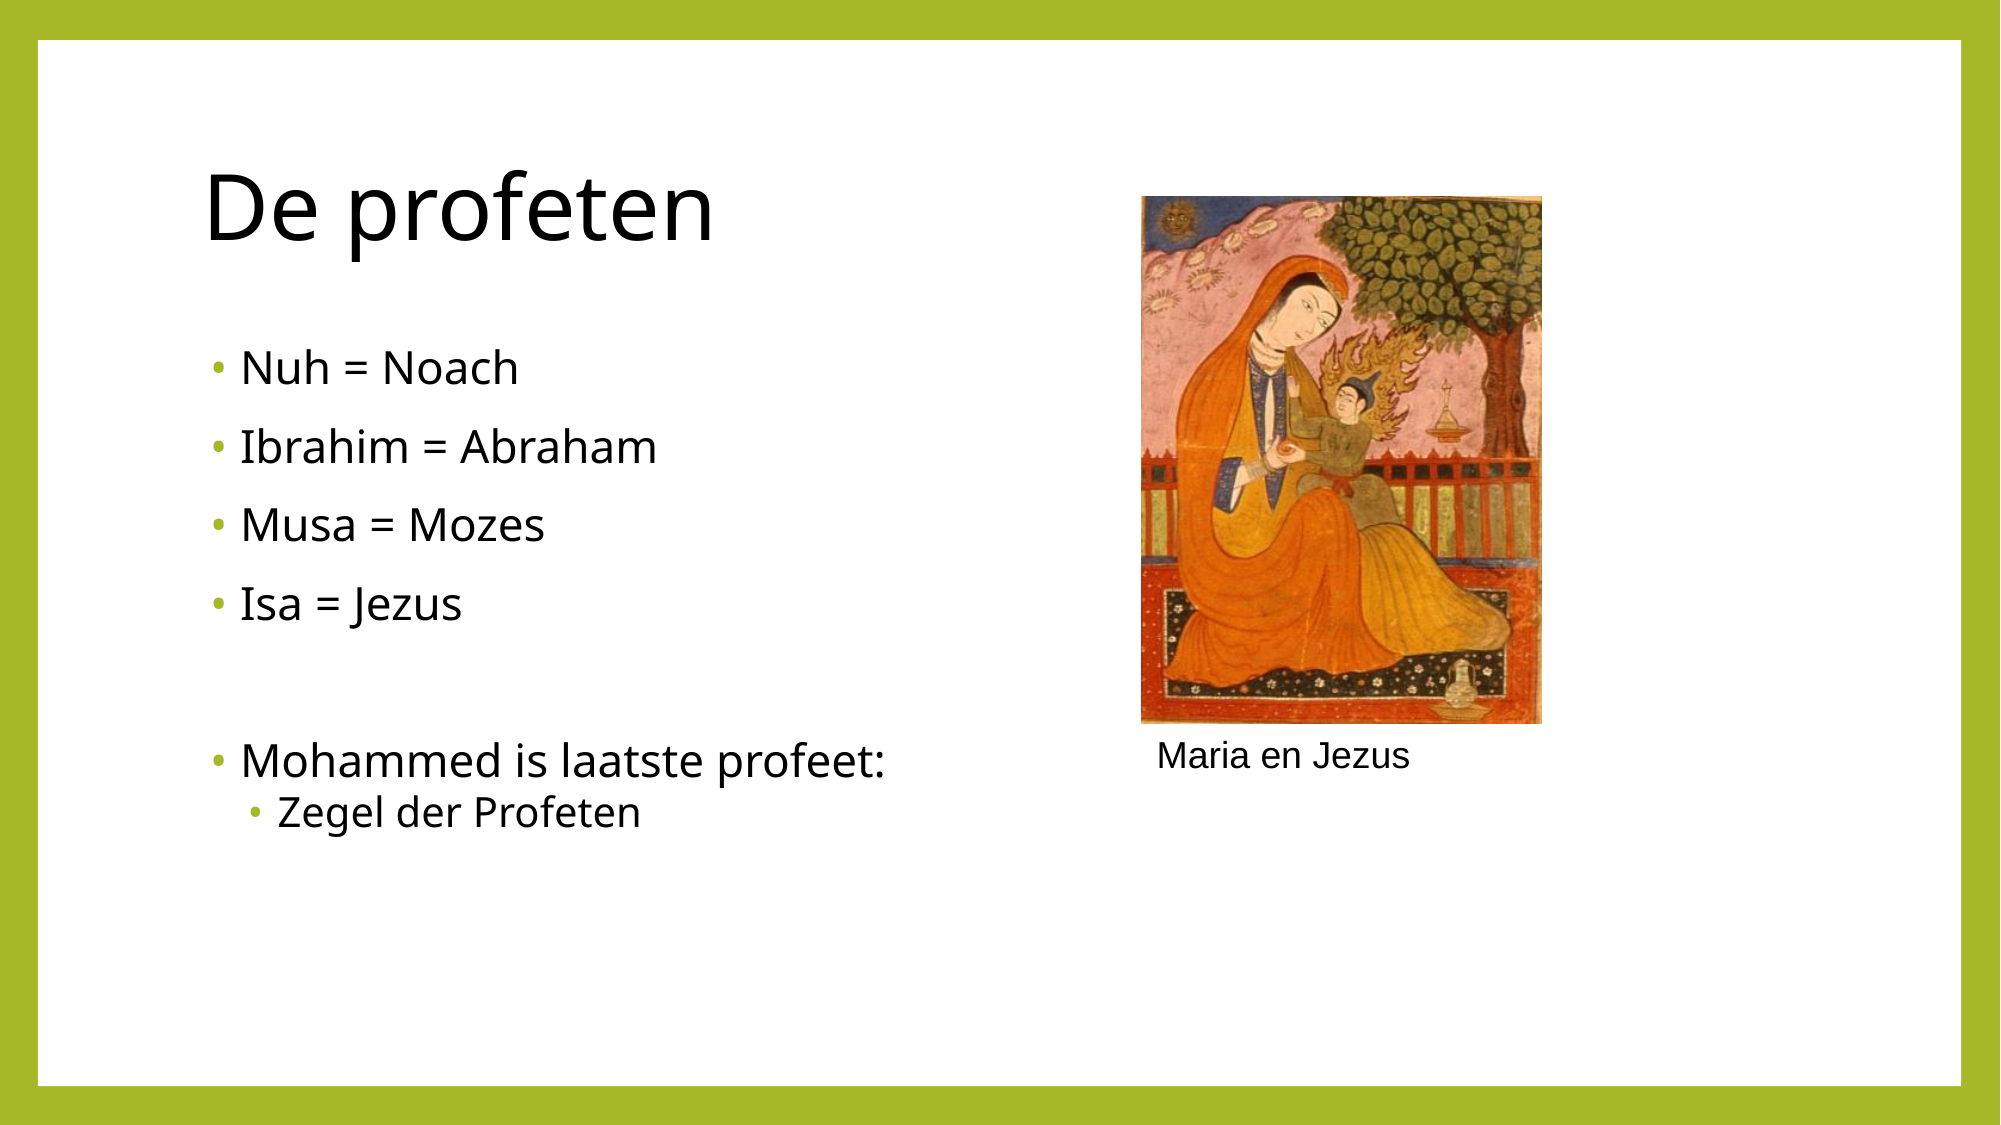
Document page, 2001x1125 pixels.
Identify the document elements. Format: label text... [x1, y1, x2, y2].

picture [1141, 196, 1542, 724]
title De profeten [187, 99, 1808, 323]
text_box Maria en Jezus [1141, 730, 1542, 784]
list Nuh = Noach Ibrahim = Abraham Musa = Mozes Isa = Jezus Mohammed is laatste profeet: Zegel der Profeten [187, 337, 1807, 1000]
